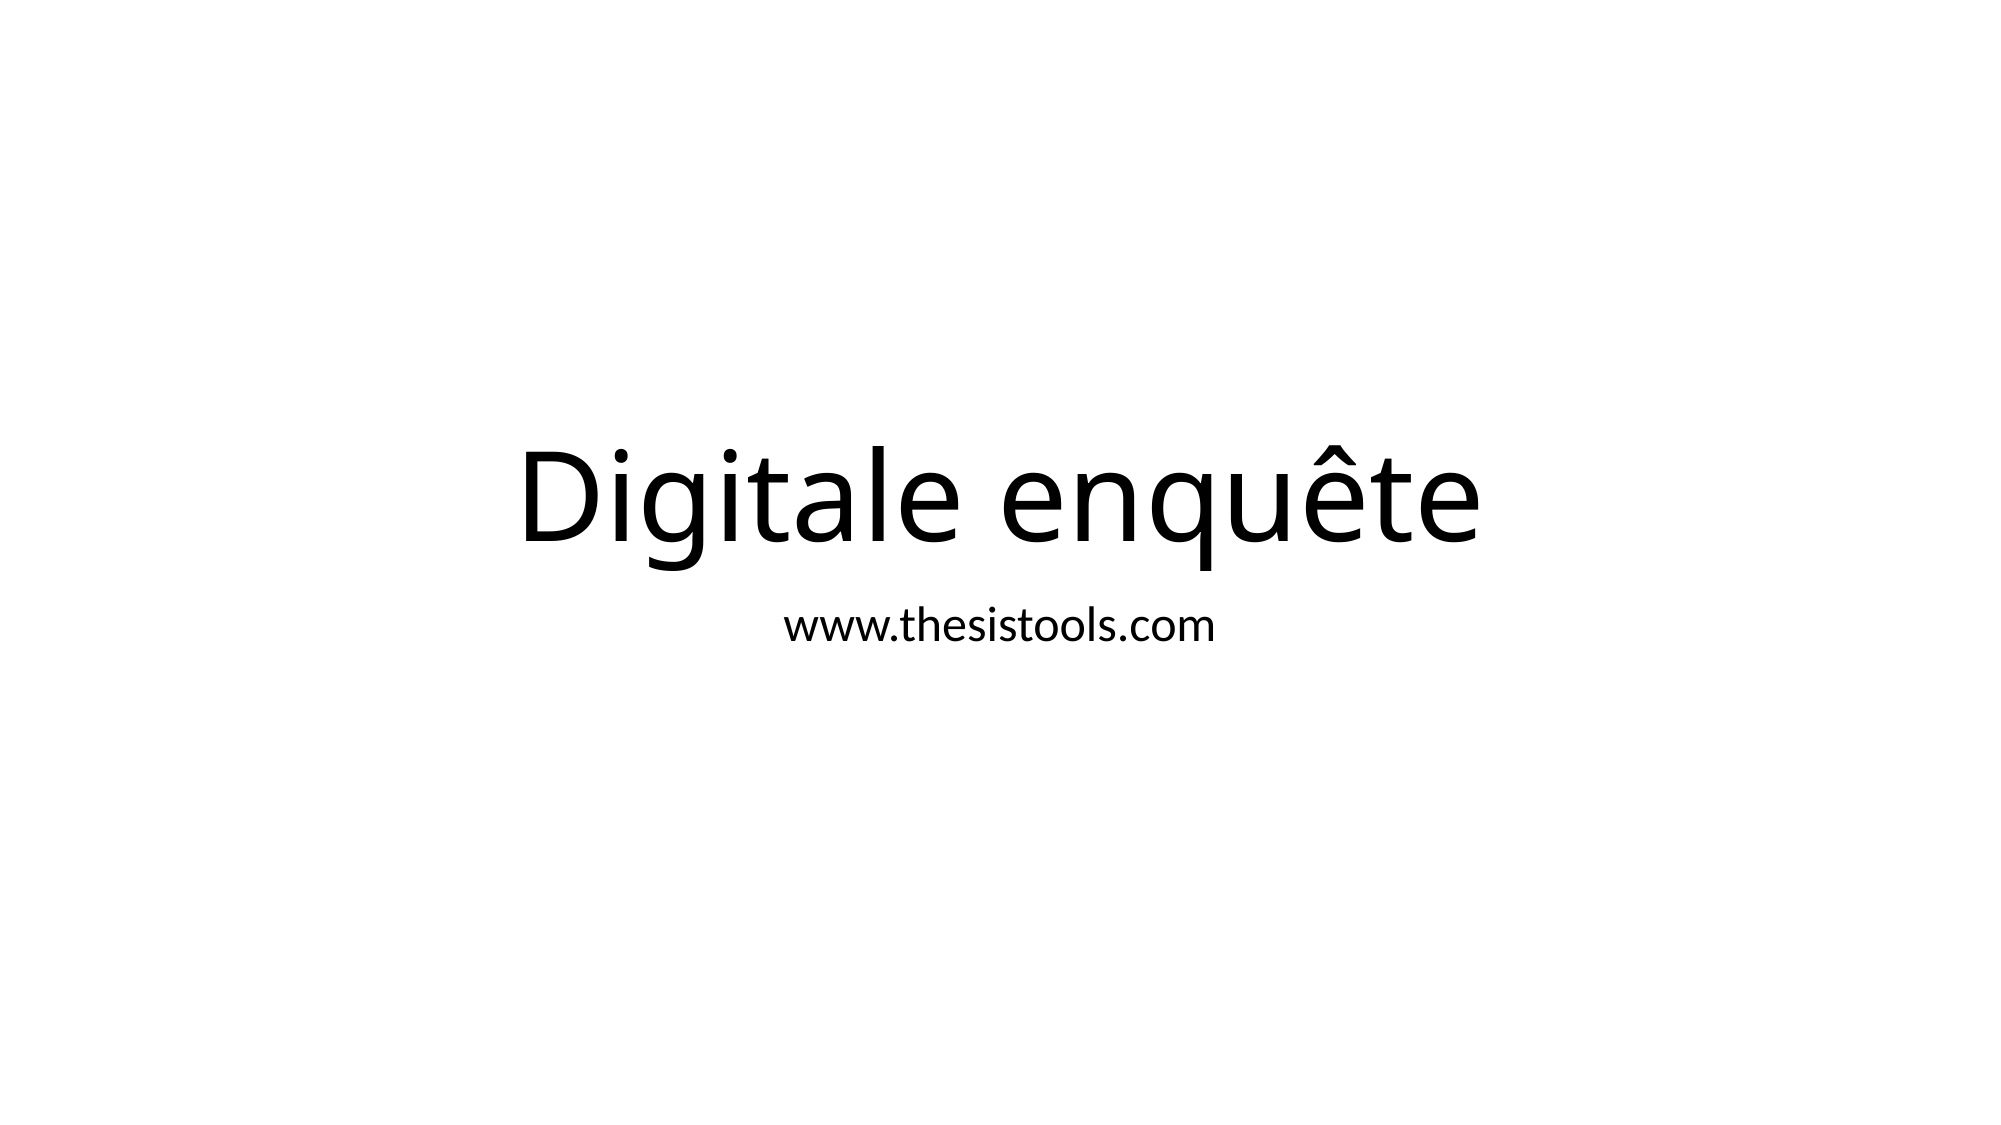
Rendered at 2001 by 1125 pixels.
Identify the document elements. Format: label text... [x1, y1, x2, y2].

title Digitale enquête [249, 184, 1750, 576]
subtitle www.thesistools.com [249, 590, 1750, 863]
